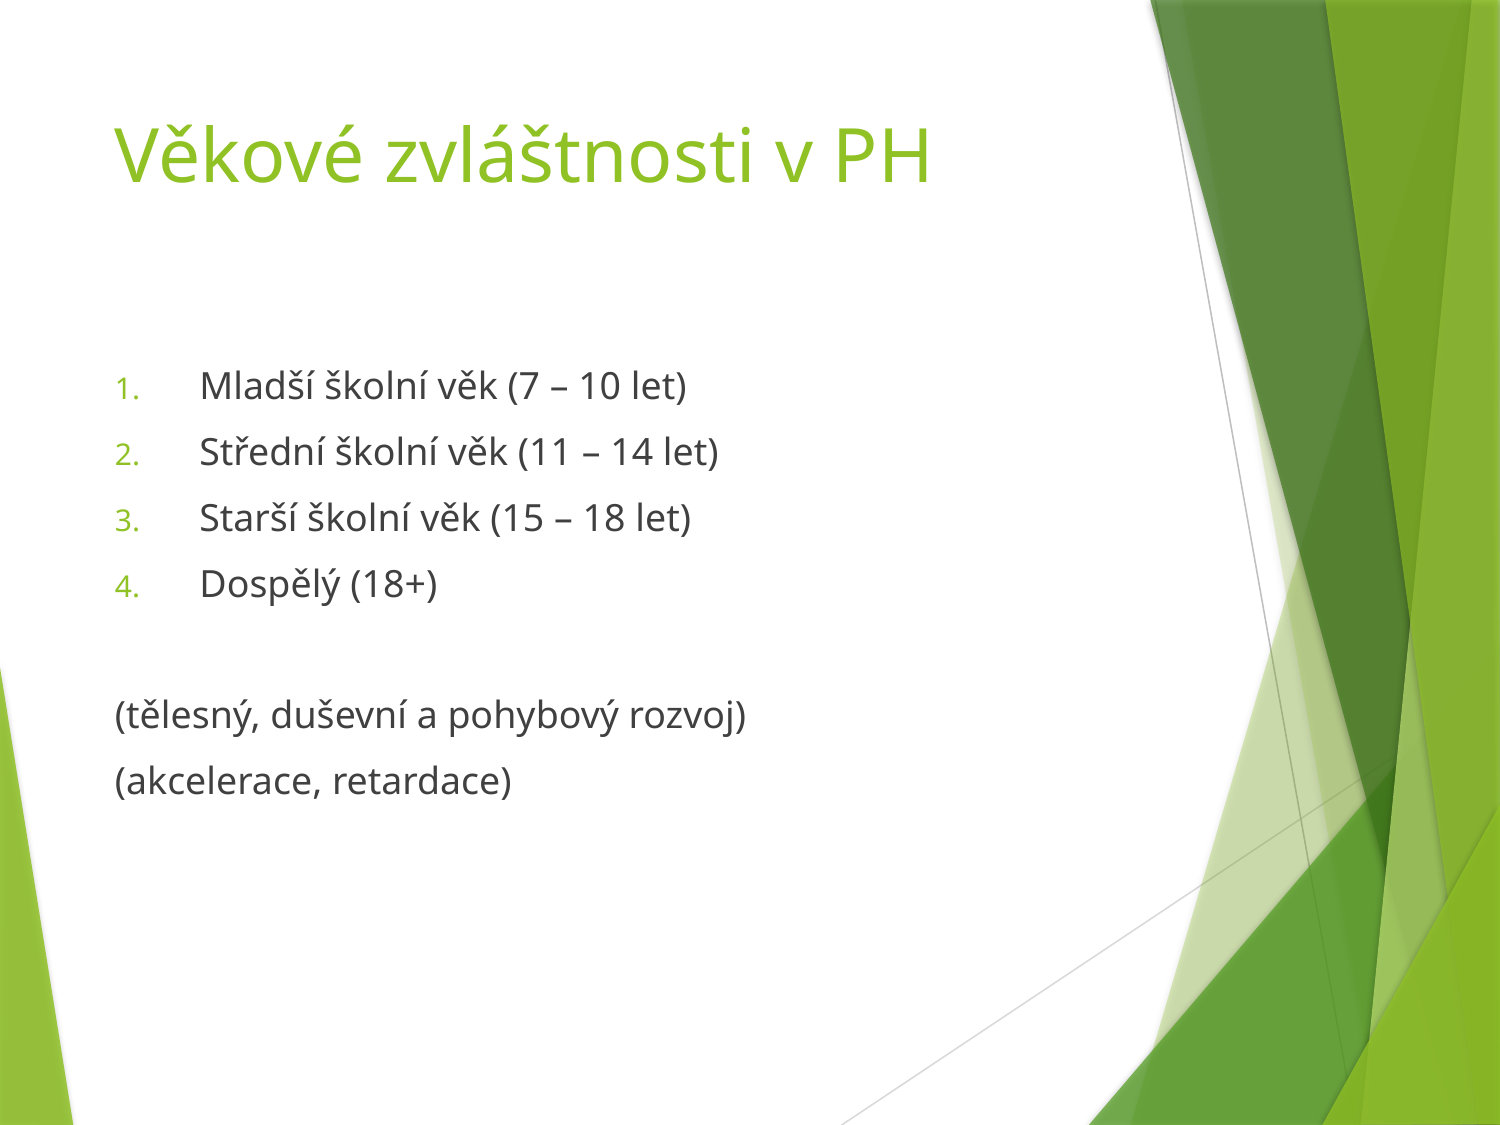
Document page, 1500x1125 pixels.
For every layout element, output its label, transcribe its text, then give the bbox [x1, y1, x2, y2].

title Věkové zvláštnosti v PH [99, 99, 1142, 317]
list Mladší školní věk (7 – 10 let) Střední školní věk (11 – 14 let) Starší školní věk (15 – 18 let) Dospělý (18+) (tělesný, duševní a pohybový rozvoj) (akcelerace, retardace) [99, 354, 1142, 992]
